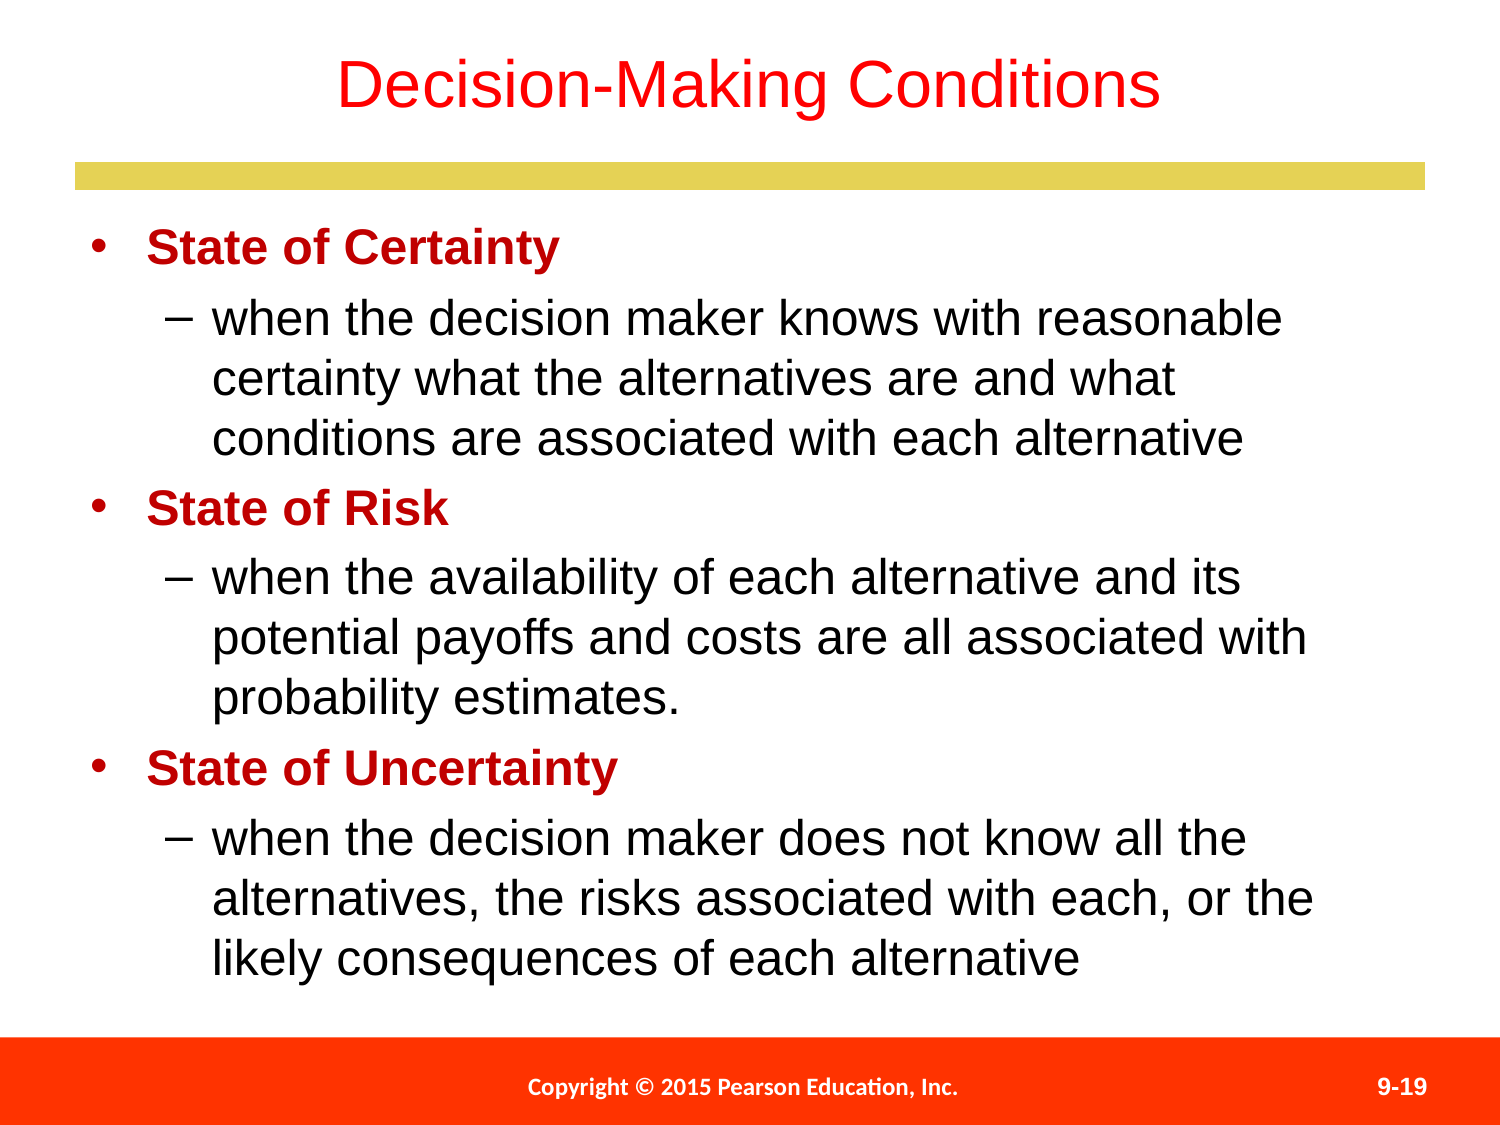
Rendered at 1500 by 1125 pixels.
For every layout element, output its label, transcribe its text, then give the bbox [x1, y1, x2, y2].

picture [75, 162, 1425, 190]
list State of Certainty when the decision maker knows with reasonable certainty what the alternatives are and what conditions are associated with each alternative State of Risk when the availability of each alternative and its potential payoffs and costs are all associated with probability estimates. State of Uncertainty when the decision maker does not know all the alternatives, the risks associated with each, or the likely consequences of each alternative [74, 207, 1426, 1013]
title Decision-Making Conditions [74, 12, 1426, 151]
